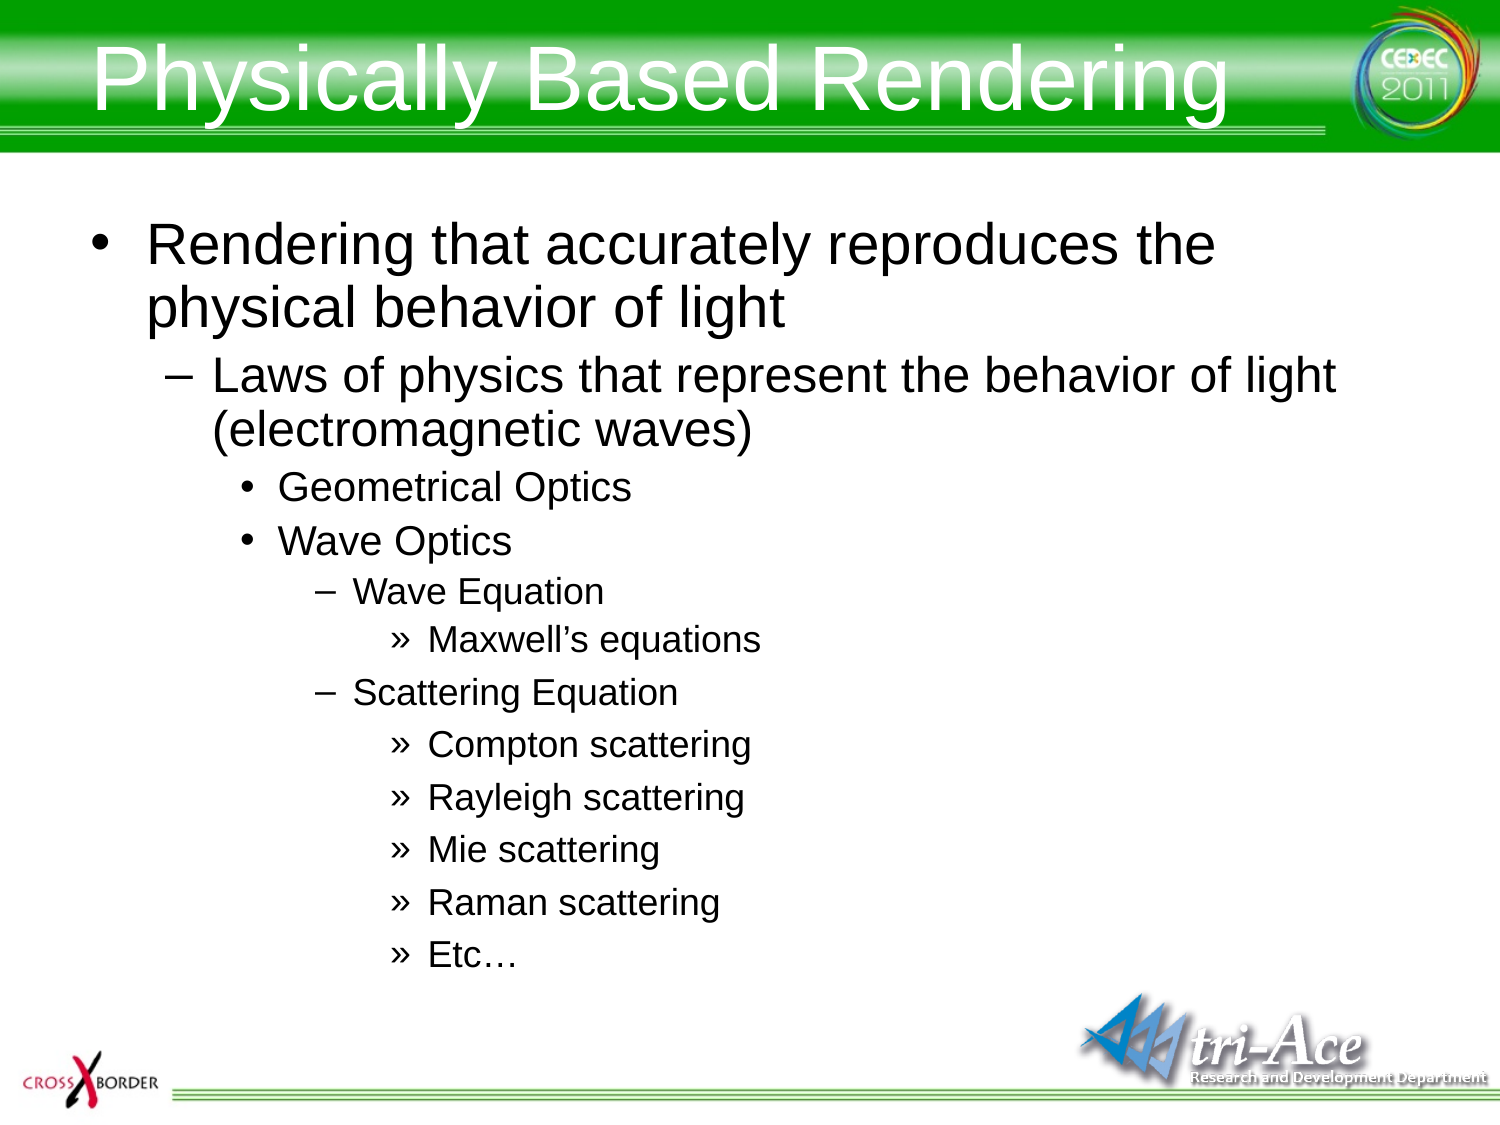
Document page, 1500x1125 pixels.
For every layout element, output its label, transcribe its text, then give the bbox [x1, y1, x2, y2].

picture [0, 987, 1500, 1125]
title Physically Based Rendering [74, 7, 1426, 140]
list Rendering that accurately reproduces the physical behavior of light Laws of physics that represent the behavior of light (electromagnetic waves) Geometrical Optics Wave Optics Wave Equation Maxwell’s equations Scattering Equation Compton scattering Rayleigh scattering Mie scattering Raman scattering Etc… [74, 206, 1426, 993]
picture [0, 0, 1500, 155]
